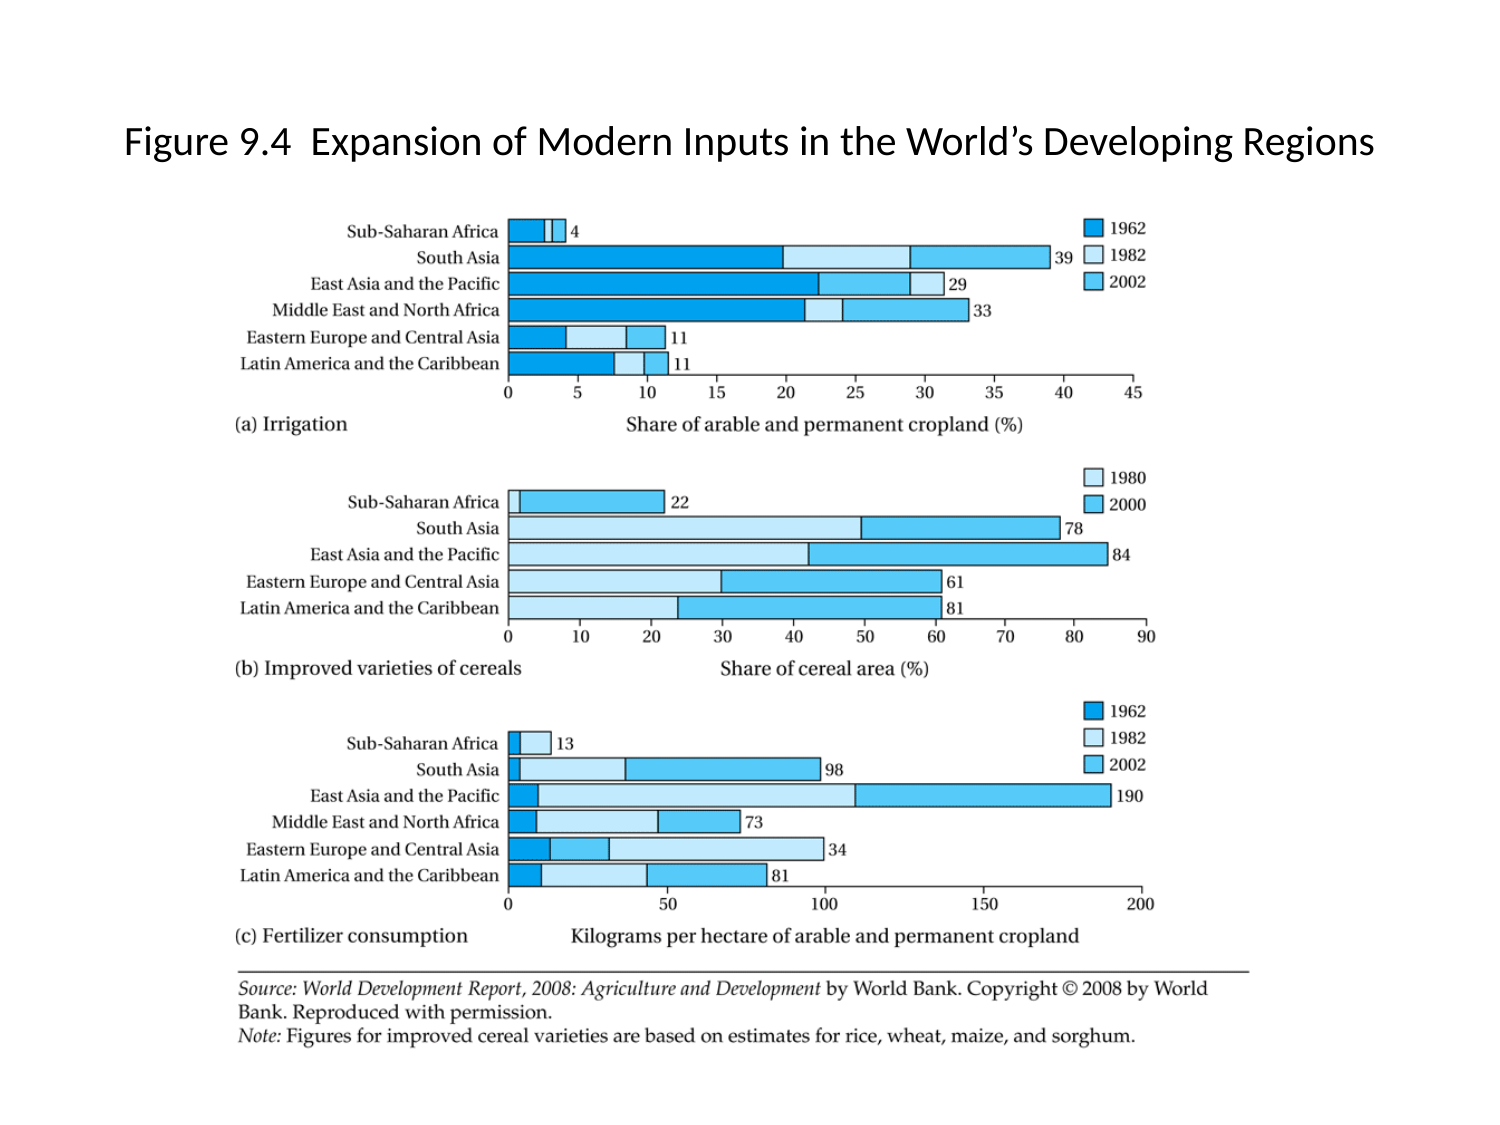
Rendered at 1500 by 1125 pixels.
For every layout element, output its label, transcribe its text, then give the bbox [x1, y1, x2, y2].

picture [224, 212, 1254, 1053]
title Figure 9.4 Expansion of Modern Inputs in the World’s Developing Regions [75, 45, 1425, 233]
